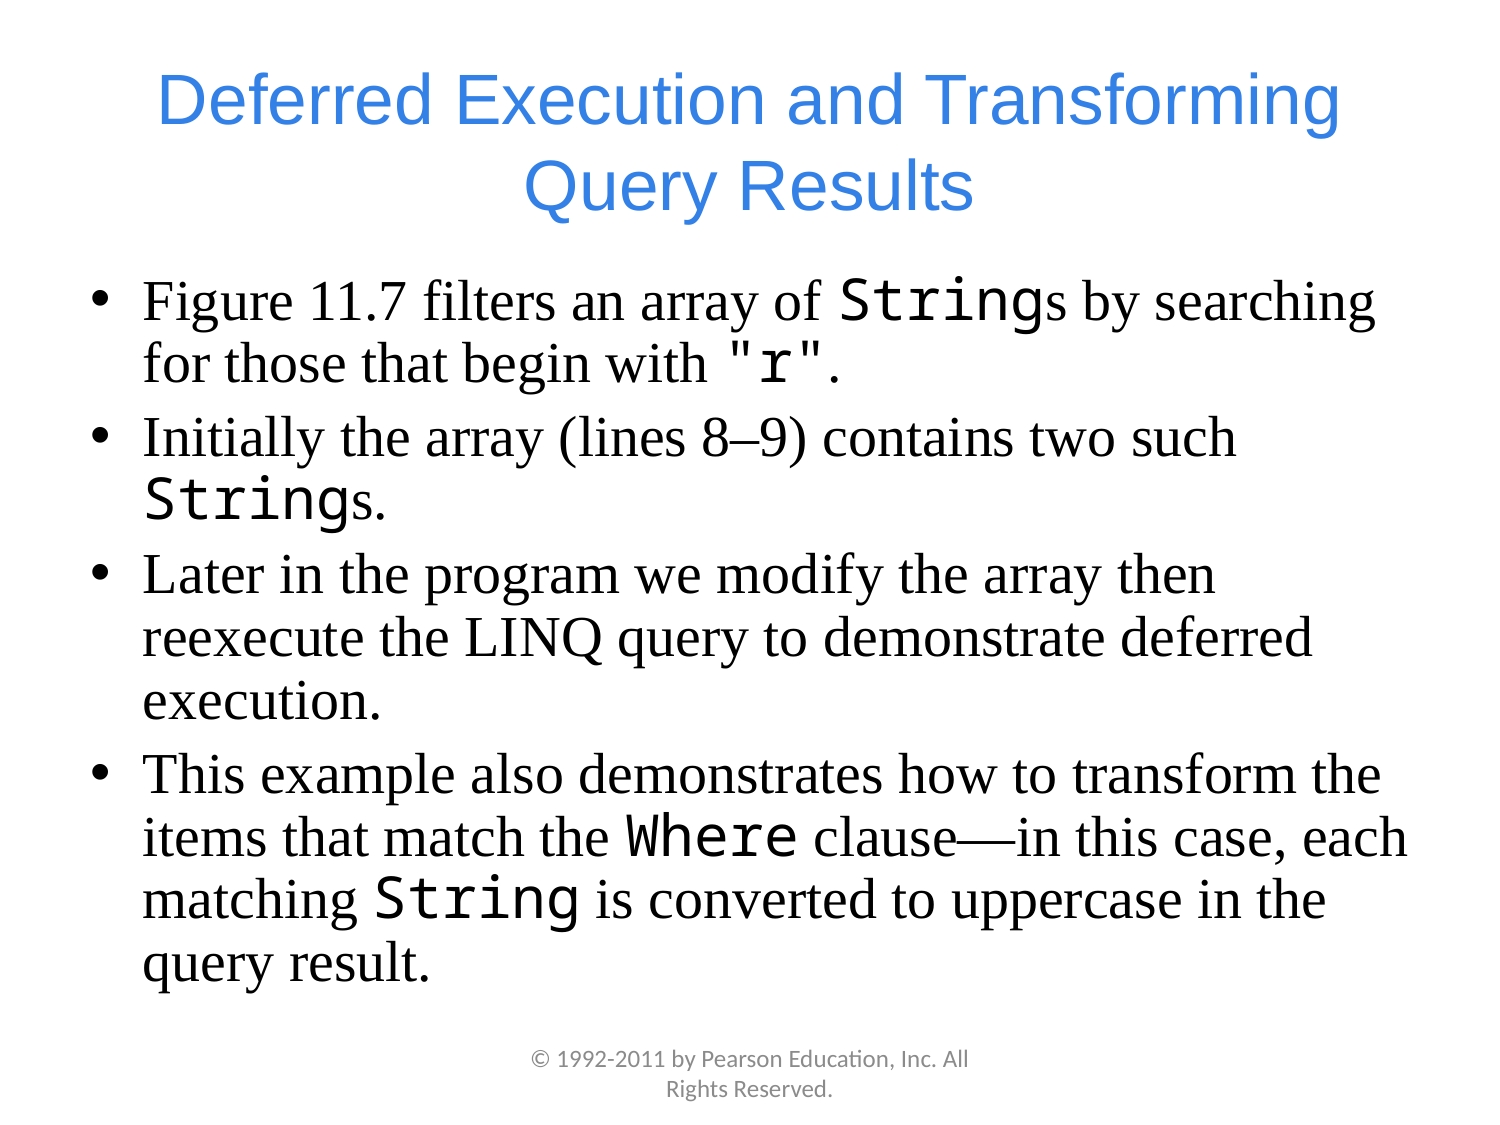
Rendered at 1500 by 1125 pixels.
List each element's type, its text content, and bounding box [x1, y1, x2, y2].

list Figure 11.7 filters an array of Strings by searching for those that begin with "r". Initially the array (lines 8–9) contains two such Strings. Later in the program we modify the array then reexecute the LINQ query to demonstrate deferred execution. This example also demonstrates how to transform the items that match the Where clause—in this case, each matching String is converted to uppercase in the query result. [75, 262, 1425, 1005]
footer © 1992-2011 by Pearson Education, Inc. All Rights Reserved. [512, 1042, 988, 1103]
title Deferred Execution and Transforming Query Results [75, 45, 1425, 233]
